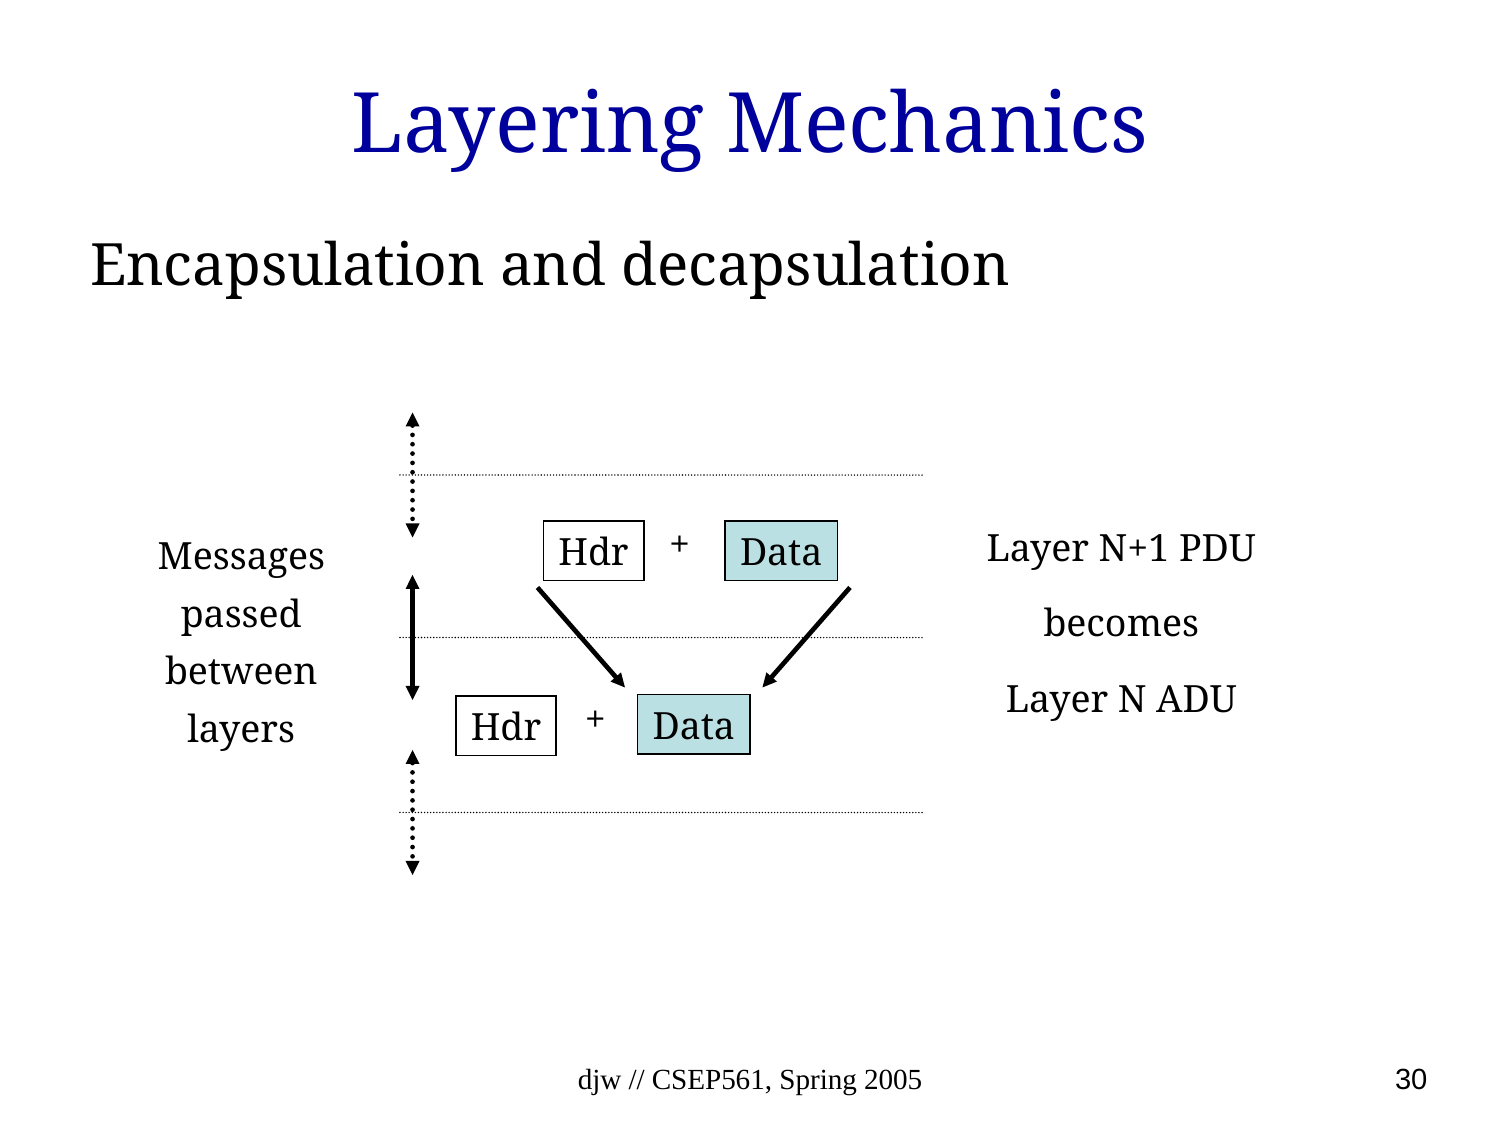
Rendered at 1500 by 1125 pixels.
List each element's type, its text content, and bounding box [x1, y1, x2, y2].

text_box [406, 750, 419, 763]
text_box + [654, 512, 705, 573]
slide_number 30 [1092, 1024, 1443, 1103]
text_box [406, 525, 419, 538]
text_box Layer N+1 PDU becomes Layer N ADU [971, 498, 1271, 727]
text_box [406, 412, 419, 425]
text_box Hdr [456, 695, 557, 756]
text_box Messages passed between layers [142, 524, 340, 758]
footer djw // CSEP561, Spring 2005 [512, 1024, 988, 1103]
text_box Data [725, 520, 838, 581]
text_box [762, 587, 851, 688]
text_box Hdr [543, 520, 644, 581]
text_box + [569, 687, 621, 748]
text_box [537, 587, 625, 688]
text_box [406, 862, 419, 875]
text_box [406, 574, 419, 700]
title Layering Mechanics [74, 47, 1426, 191]
text_box Data [637, 694, 750, 754]
list Encapsulation and decapsulation [74, 219, 1426, 963]
